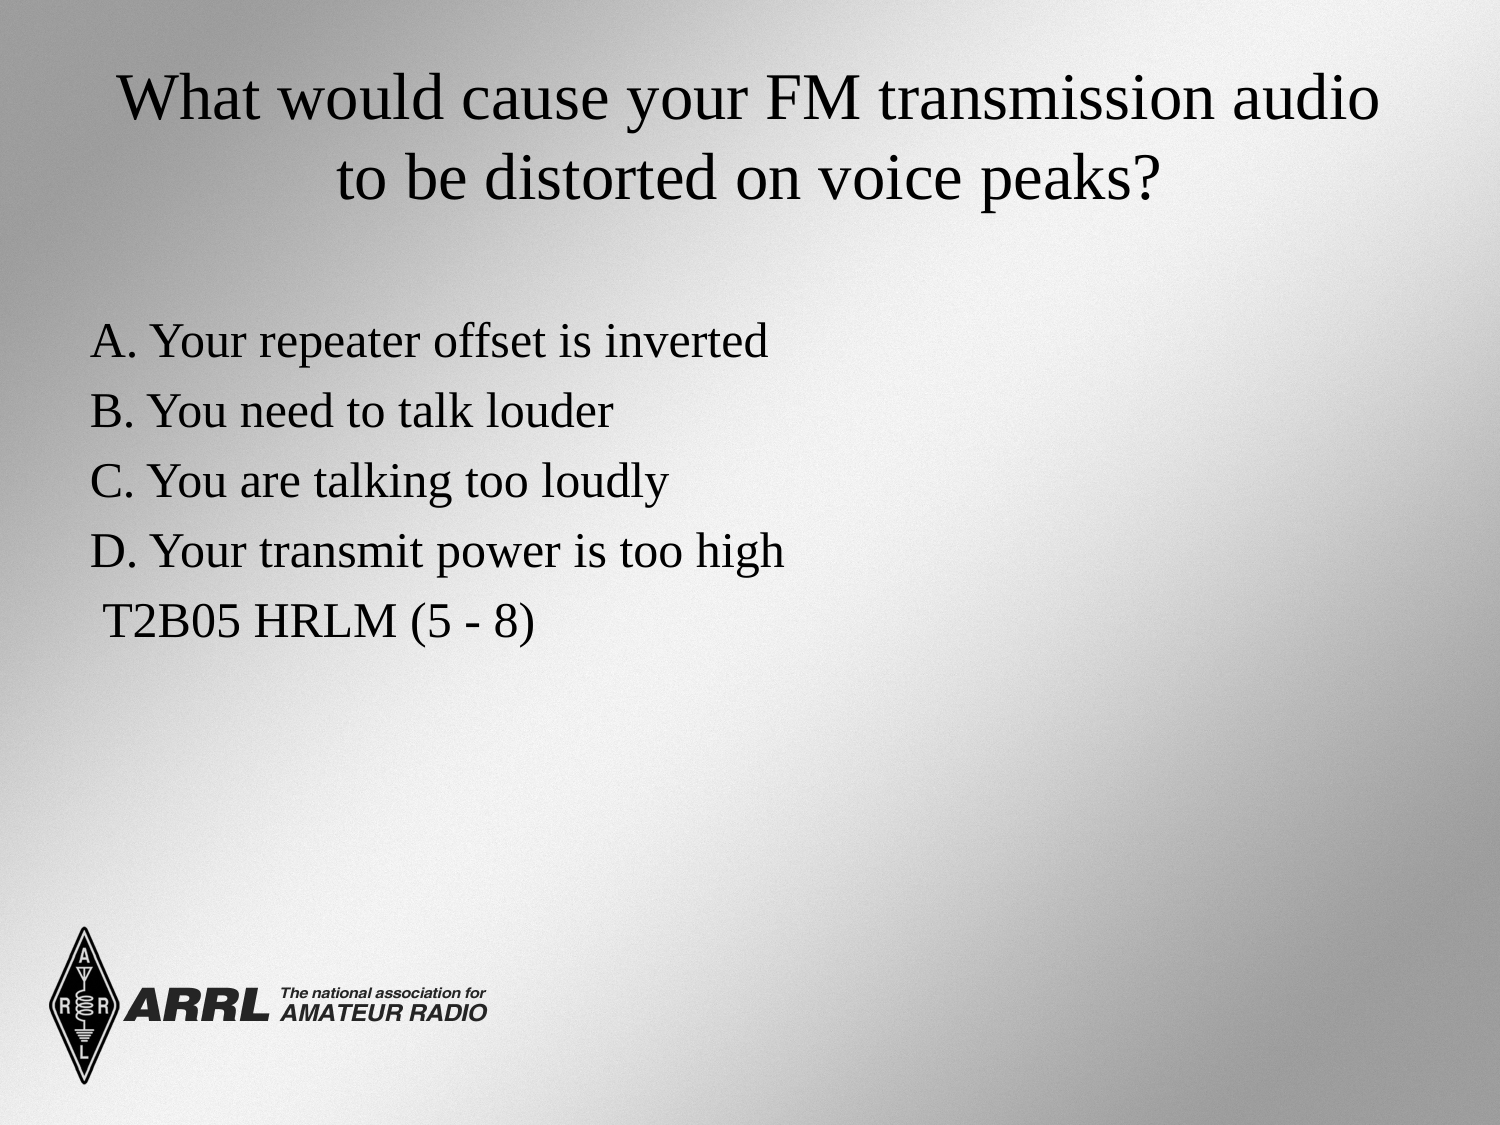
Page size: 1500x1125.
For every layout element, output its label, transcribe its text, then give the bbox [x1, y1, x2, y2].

title What would cause your FM transmission audio to be distorted on voice peaks? [75, 45, 1425, 233]
list A. Your repeater offset is inverted B. You need to talk louder C. You are talking too loudly D. Your transmit power is too high T2B05 HRLM (5 - 8) [75, 299, 1425, 1005]
picture [0, 0, 1500, 1125]
